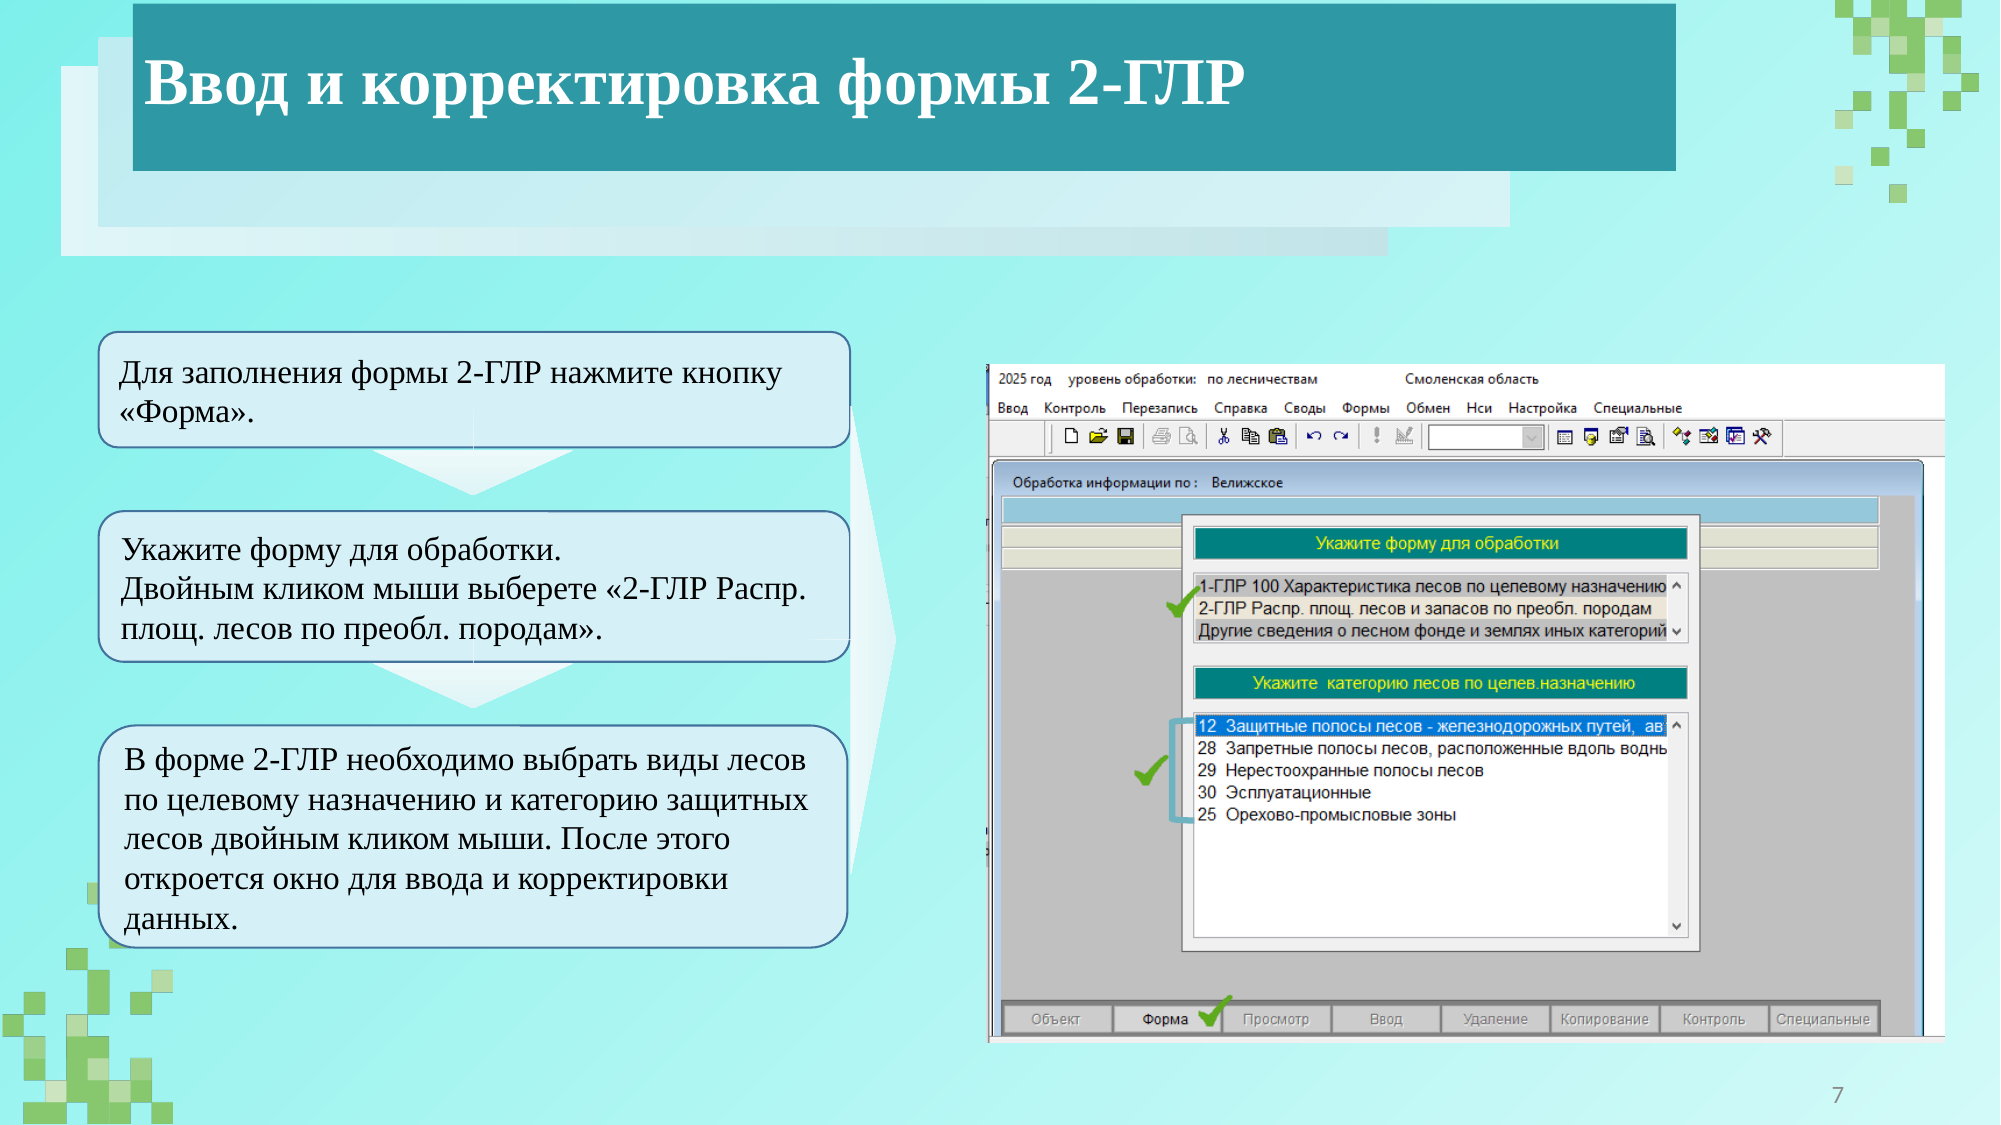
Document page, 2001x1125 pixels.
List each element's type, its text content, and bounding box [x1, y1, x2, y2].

text_box Укажите форму для обработки. Двойным кликом мыши выберете «2-ГЛР Распр. площ. лесов по преобл. породам». [97, 510, 849, 663]
text_box Для заполнения формы 2-ГЛР нажмите кнопку «Форма». [97, 330, 852, 449]
picture [986, 364, 1945, 1043]
text_box [372, 405, 574, 497]
picture [1835, 0, 1980, 204]
picture [2, 882, 173, 1124]
text_box В форме 2-ГЛР необходимо выбрать виды лесов по целевому назначению и категорию защитных лесов двойным кликом мыши. После этого откроется окно для ввода и корректировки данных. [97, 724, 849, 949]
text_box [806, 405, 897, 875]
text_box [372, 618, 574, 710]
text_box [60, 3, 1676, 256]
slide_number 7 [1409, 1064, 1860, 1124]
